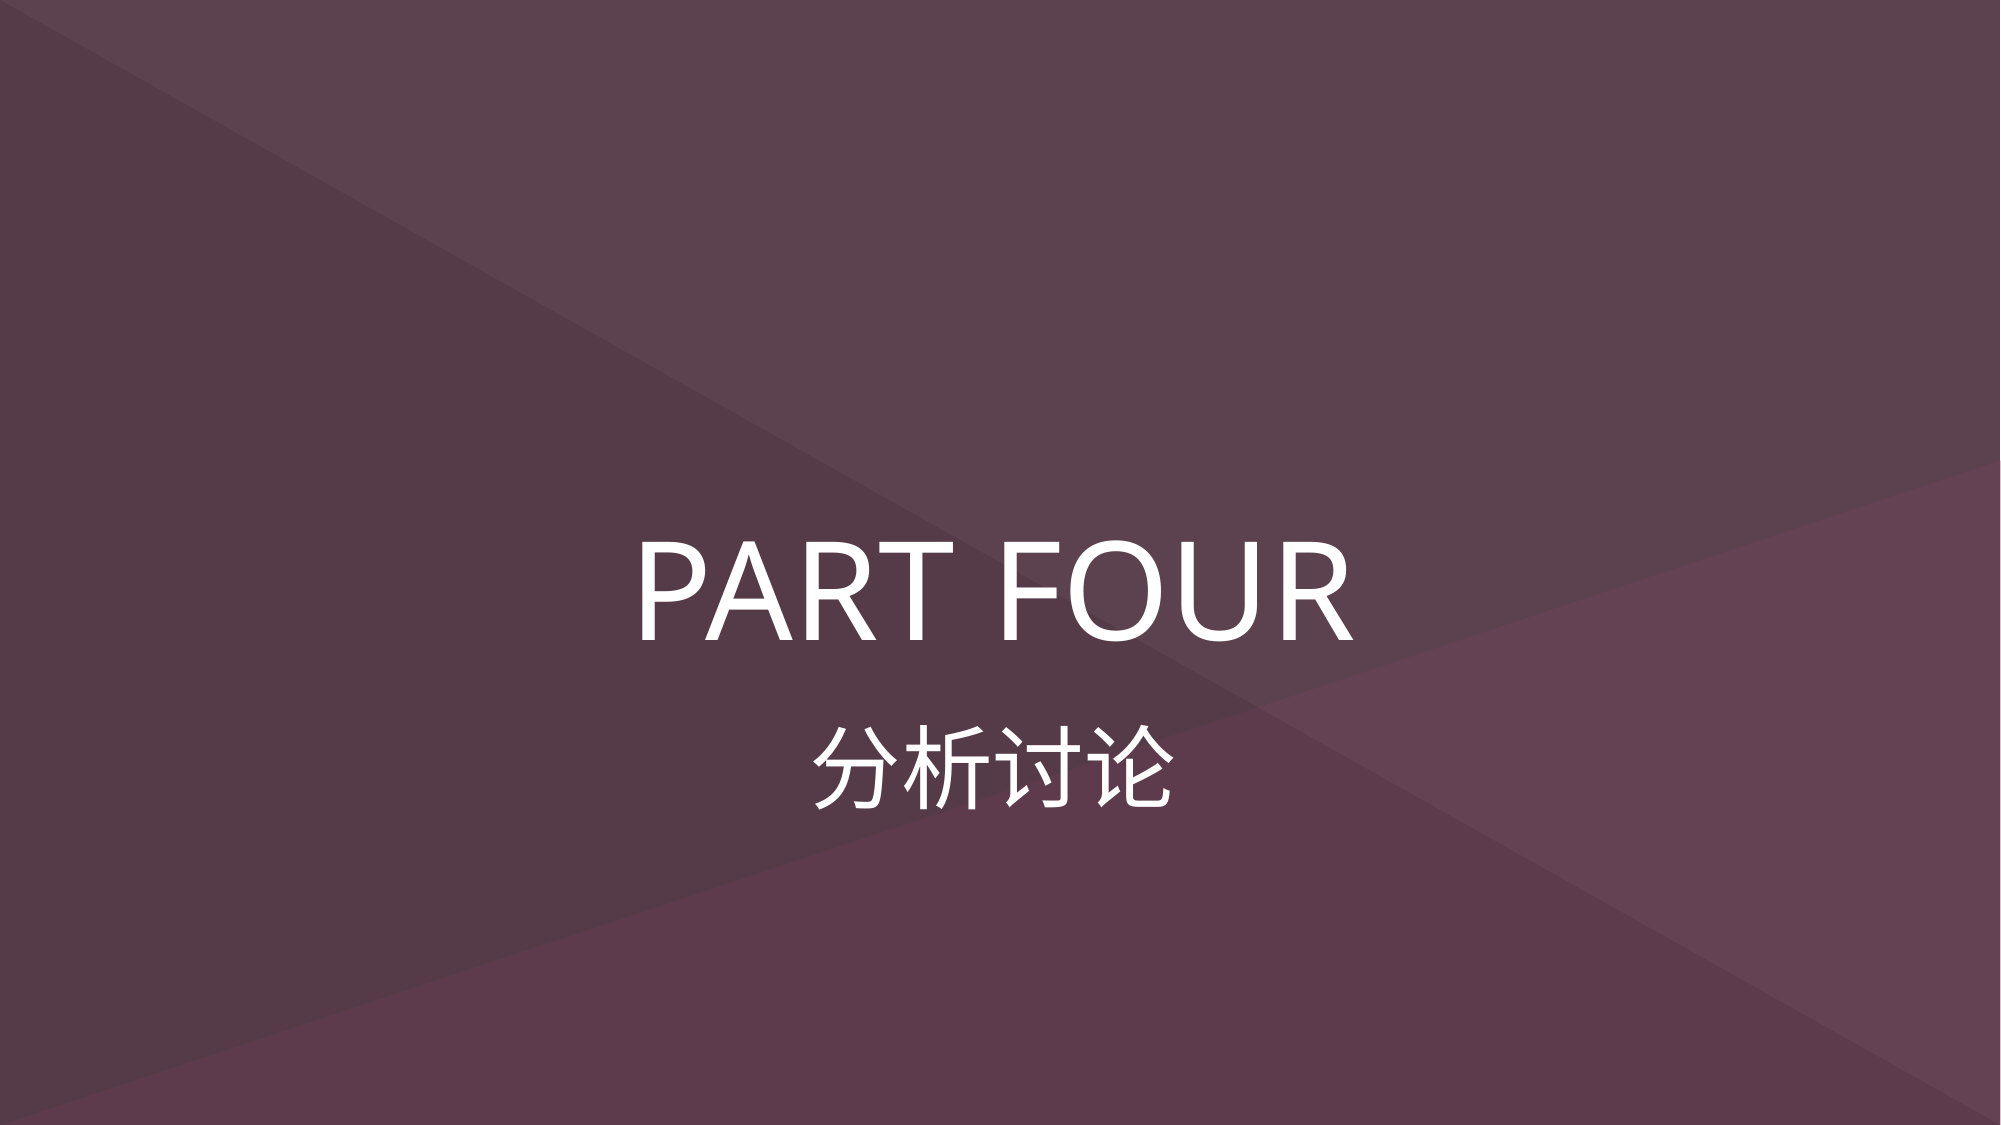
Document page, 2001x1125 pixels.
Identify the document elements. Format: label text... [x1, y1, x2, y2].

text_box 分析讨论 [794, 703, 1192, 829]
text_box PART FOUR [614, 495, 1371, 676]
